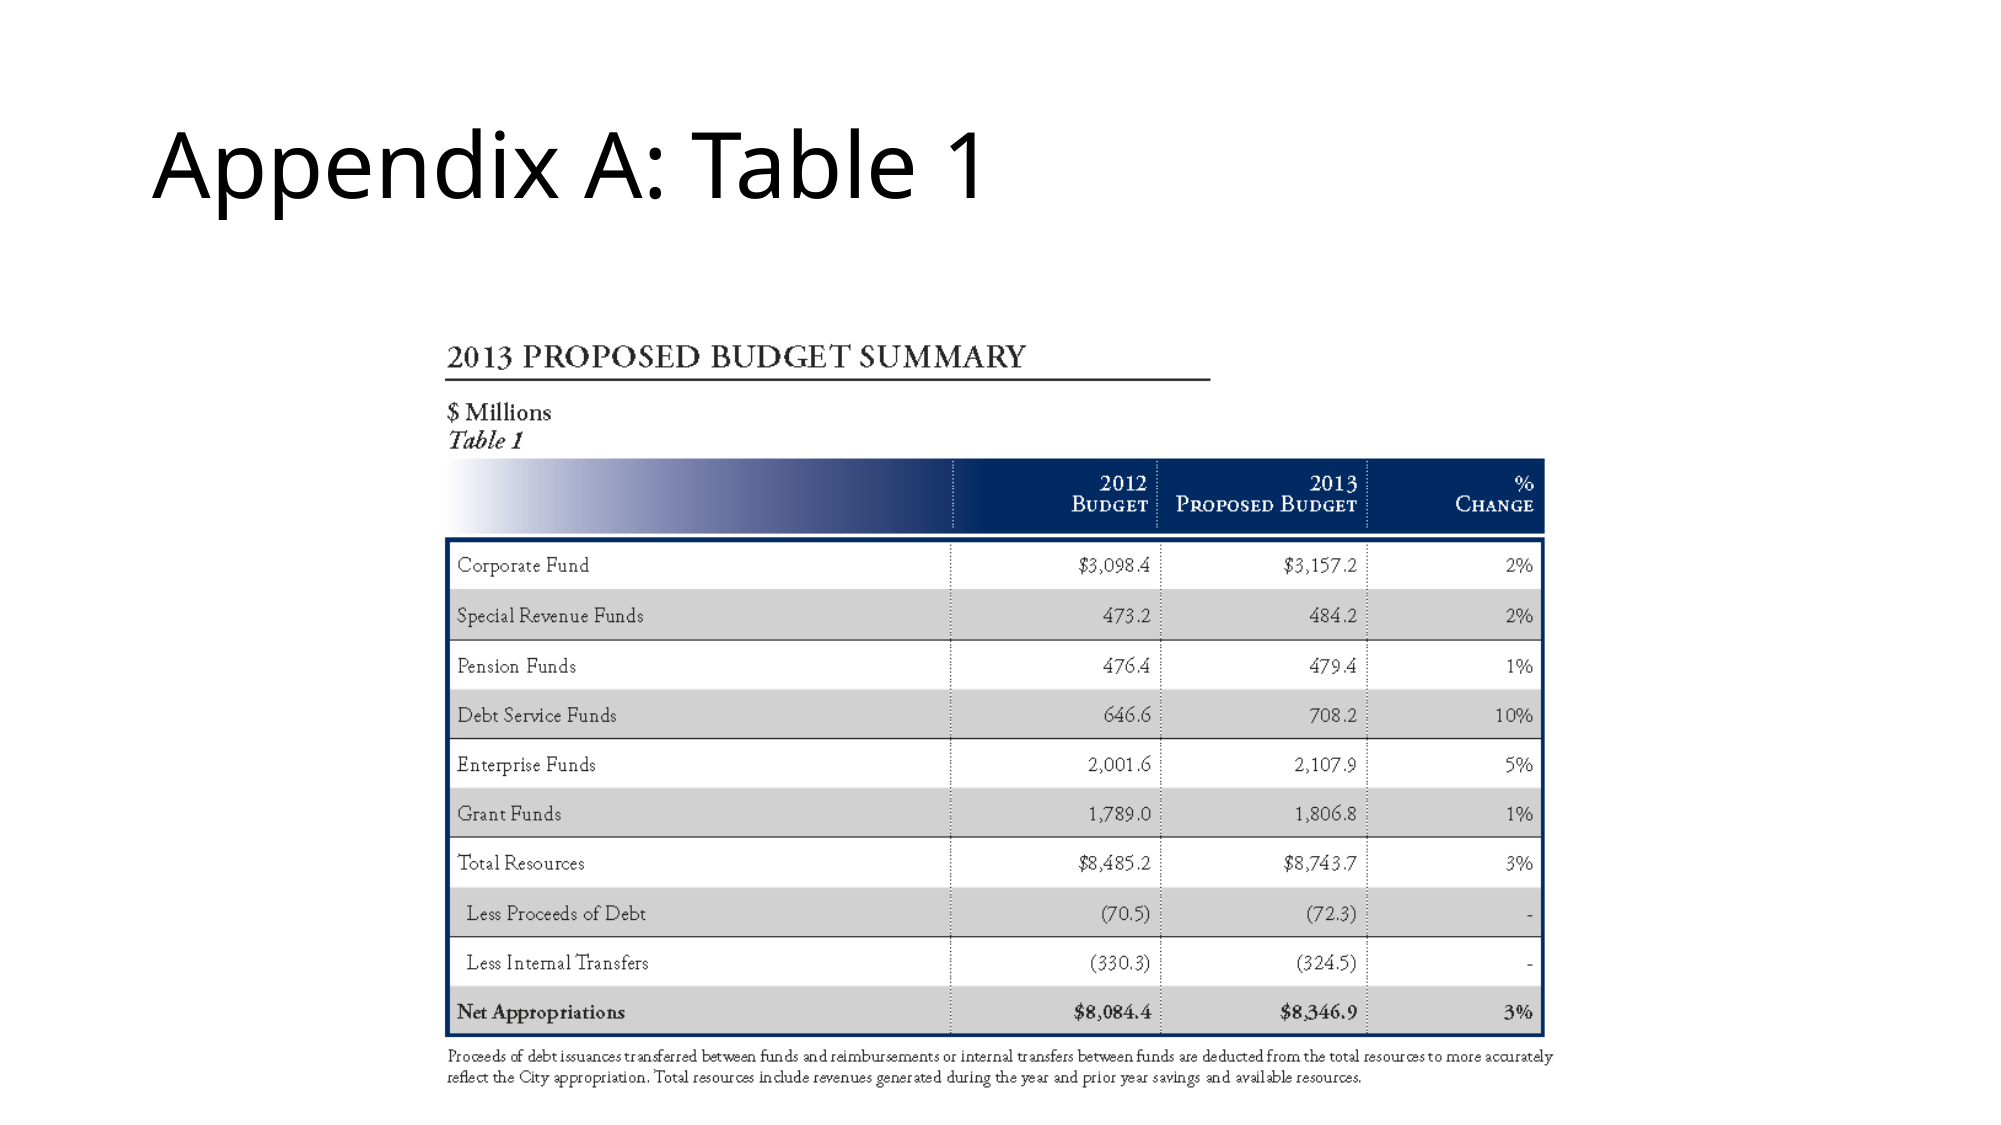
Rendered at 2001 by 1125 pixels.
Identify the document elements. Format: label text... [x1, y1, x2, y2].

title Appendix A: Table 1 [137, 59, 1863, 278]
picture [396, 306, 1604, 1125]
